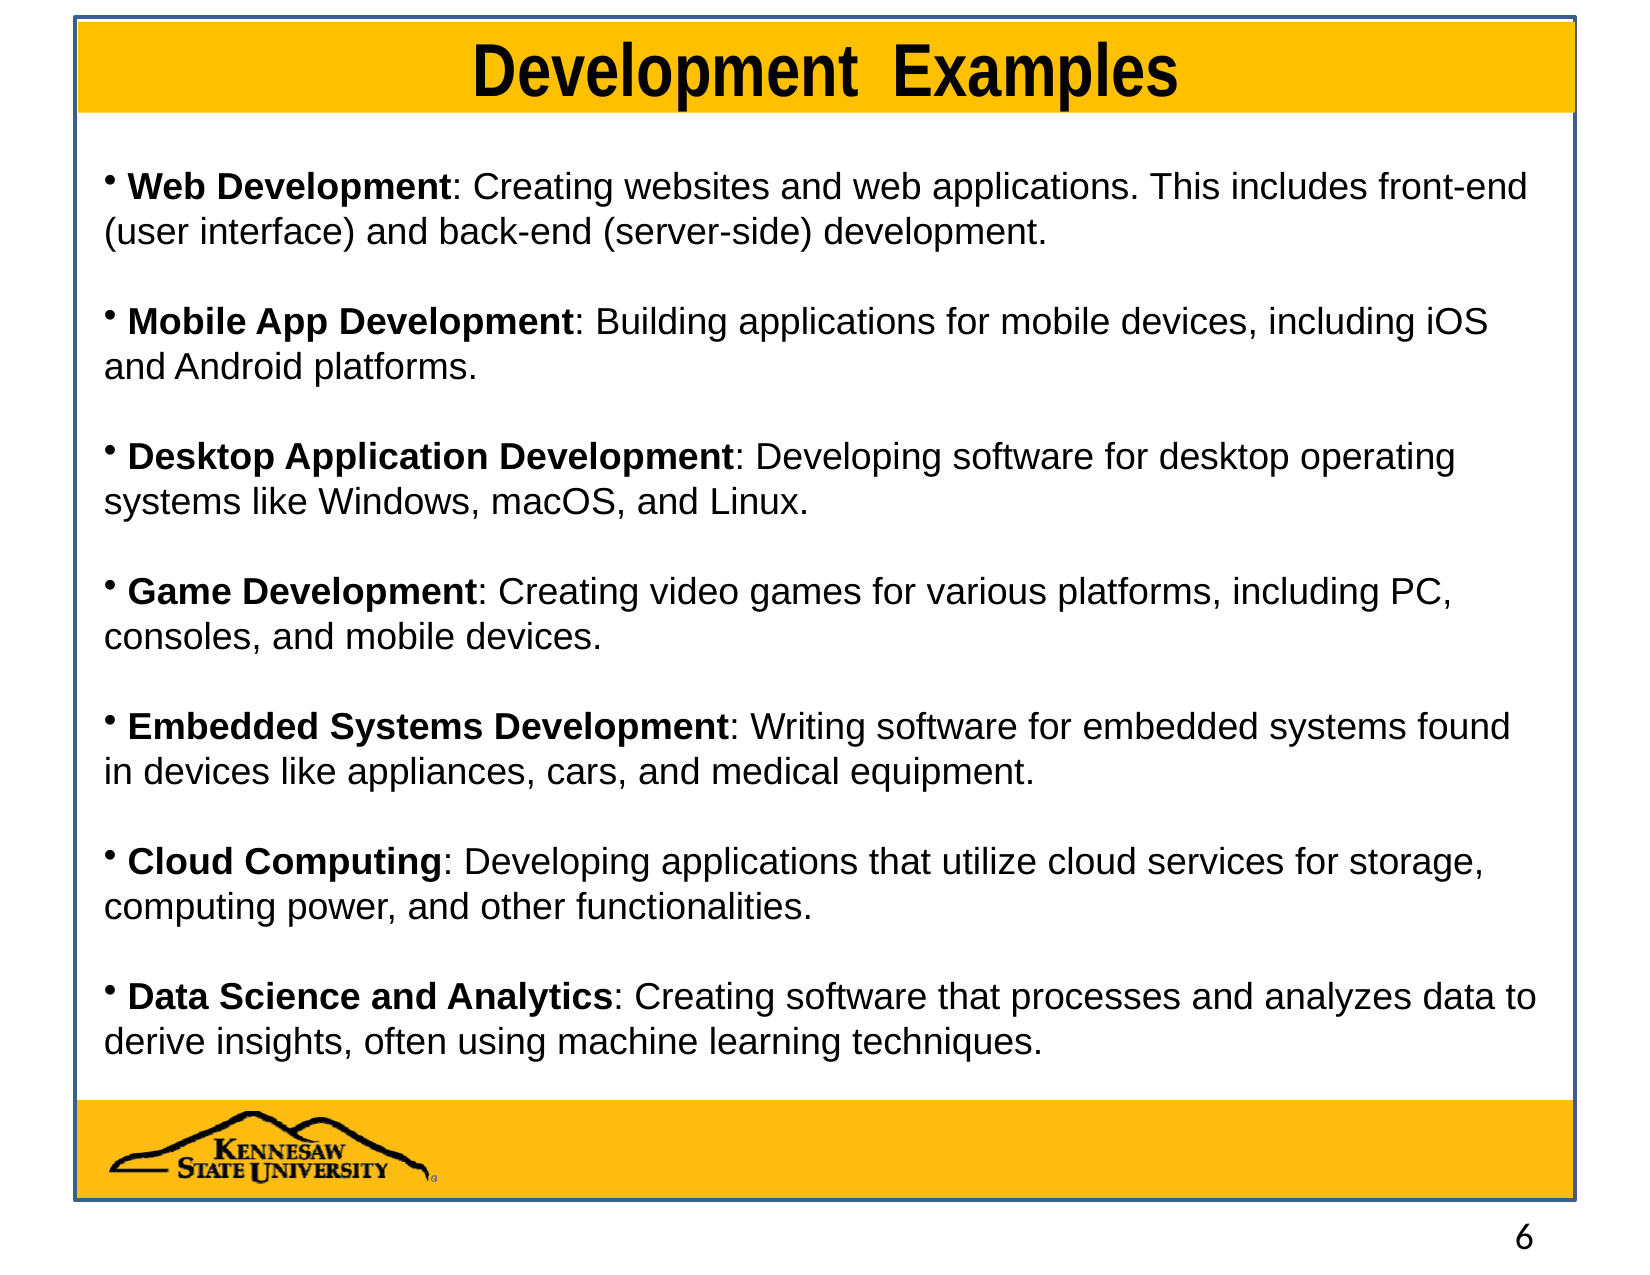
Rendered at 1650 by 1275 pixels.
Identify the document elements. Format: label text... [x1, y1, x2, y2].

picture [108, 1111, 437, 1184]
list Web Development: Creating websites and web applications. This includes front-end (user interface) and back-end (server-side) development. Mobile App Development: Building applications for mobile devices, including iOS and Android platforms. Desktop Application Development: Developing software for desktop operating systems like Windows, macOS, and Linux. Game Development: Creating video games for various platforms, including PC, consoles, and mobile devices. Embedded Systems Development: Writing software for embedded systems found in devices like appliances, cars, and medical equipment. Cloud Computing: Developing applications that utilize cloud services for storage, computing power, and other functionalities. Data Science and Analytics: Creating software that processes and analyzes data to derive insights, often using machine learning techniques. [88, 154, 1564, 1070]
title Development Examples [77, 21, 1575, 113]
